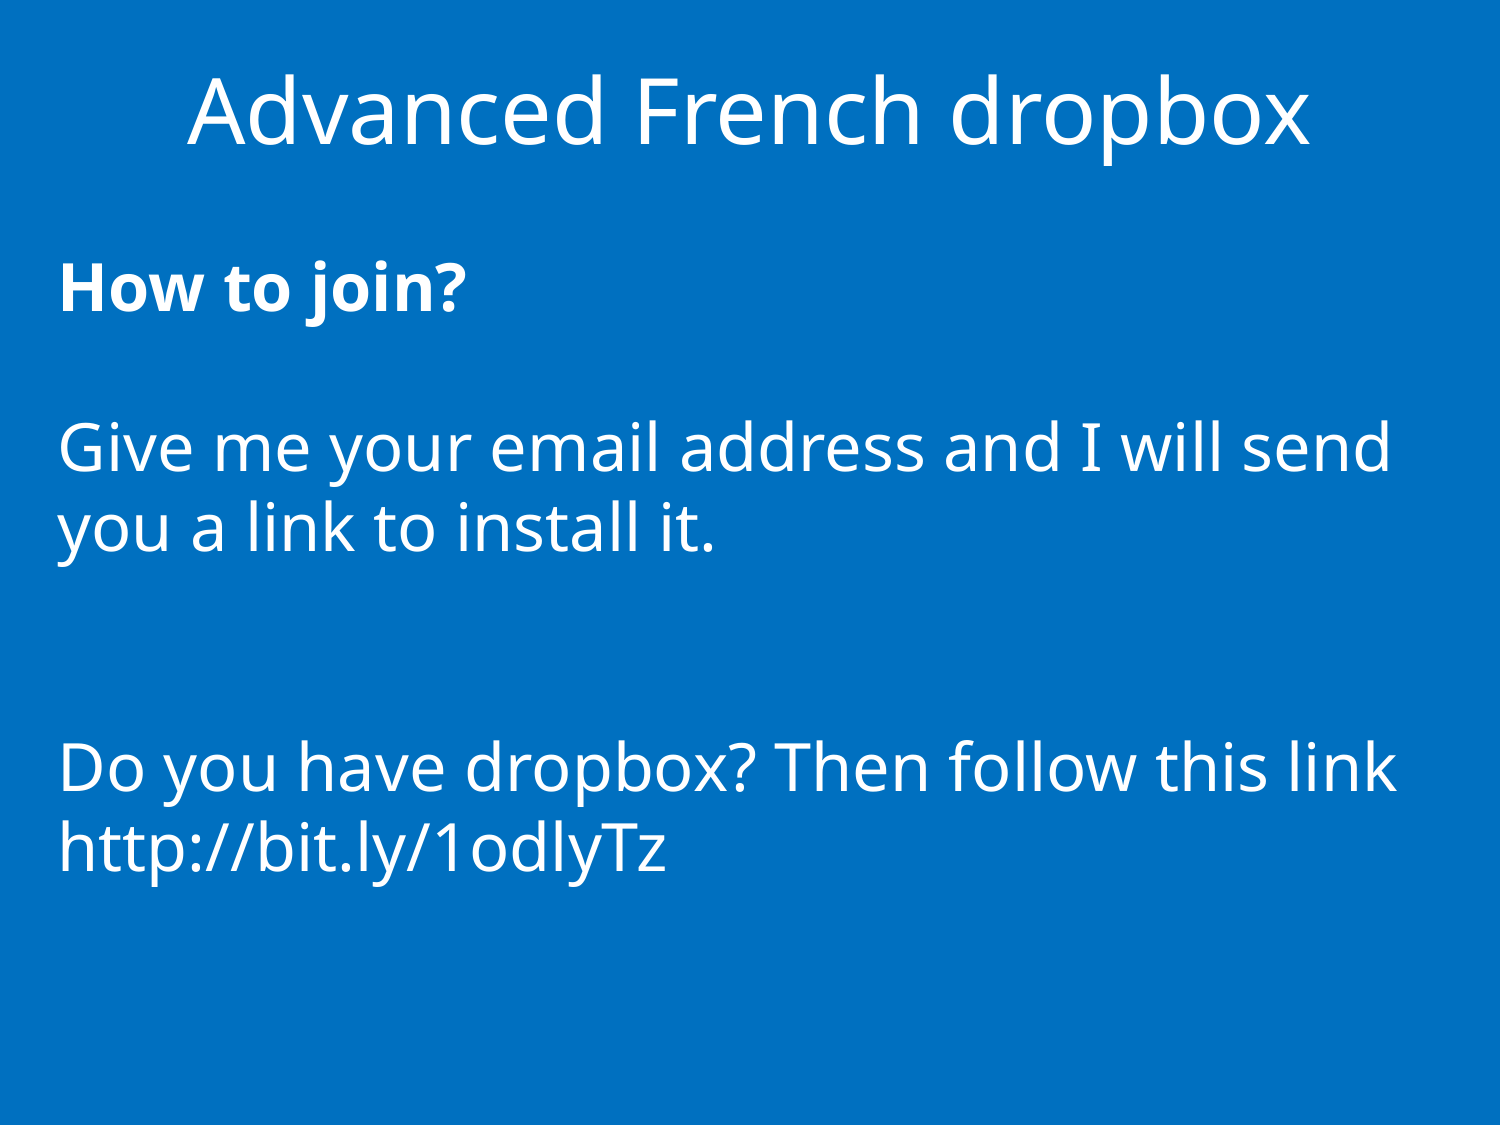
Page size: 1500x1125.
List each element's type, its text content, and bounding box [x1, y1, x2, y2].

text_box How to join? Give me your email address and I will send you a link to install it. Do you have dropbox? Then follow this link http://bit.ly/1odlyTz [42, 237, 1425, 893]
text_box Advanced French dropbox [74, 45, 1425, 233]
